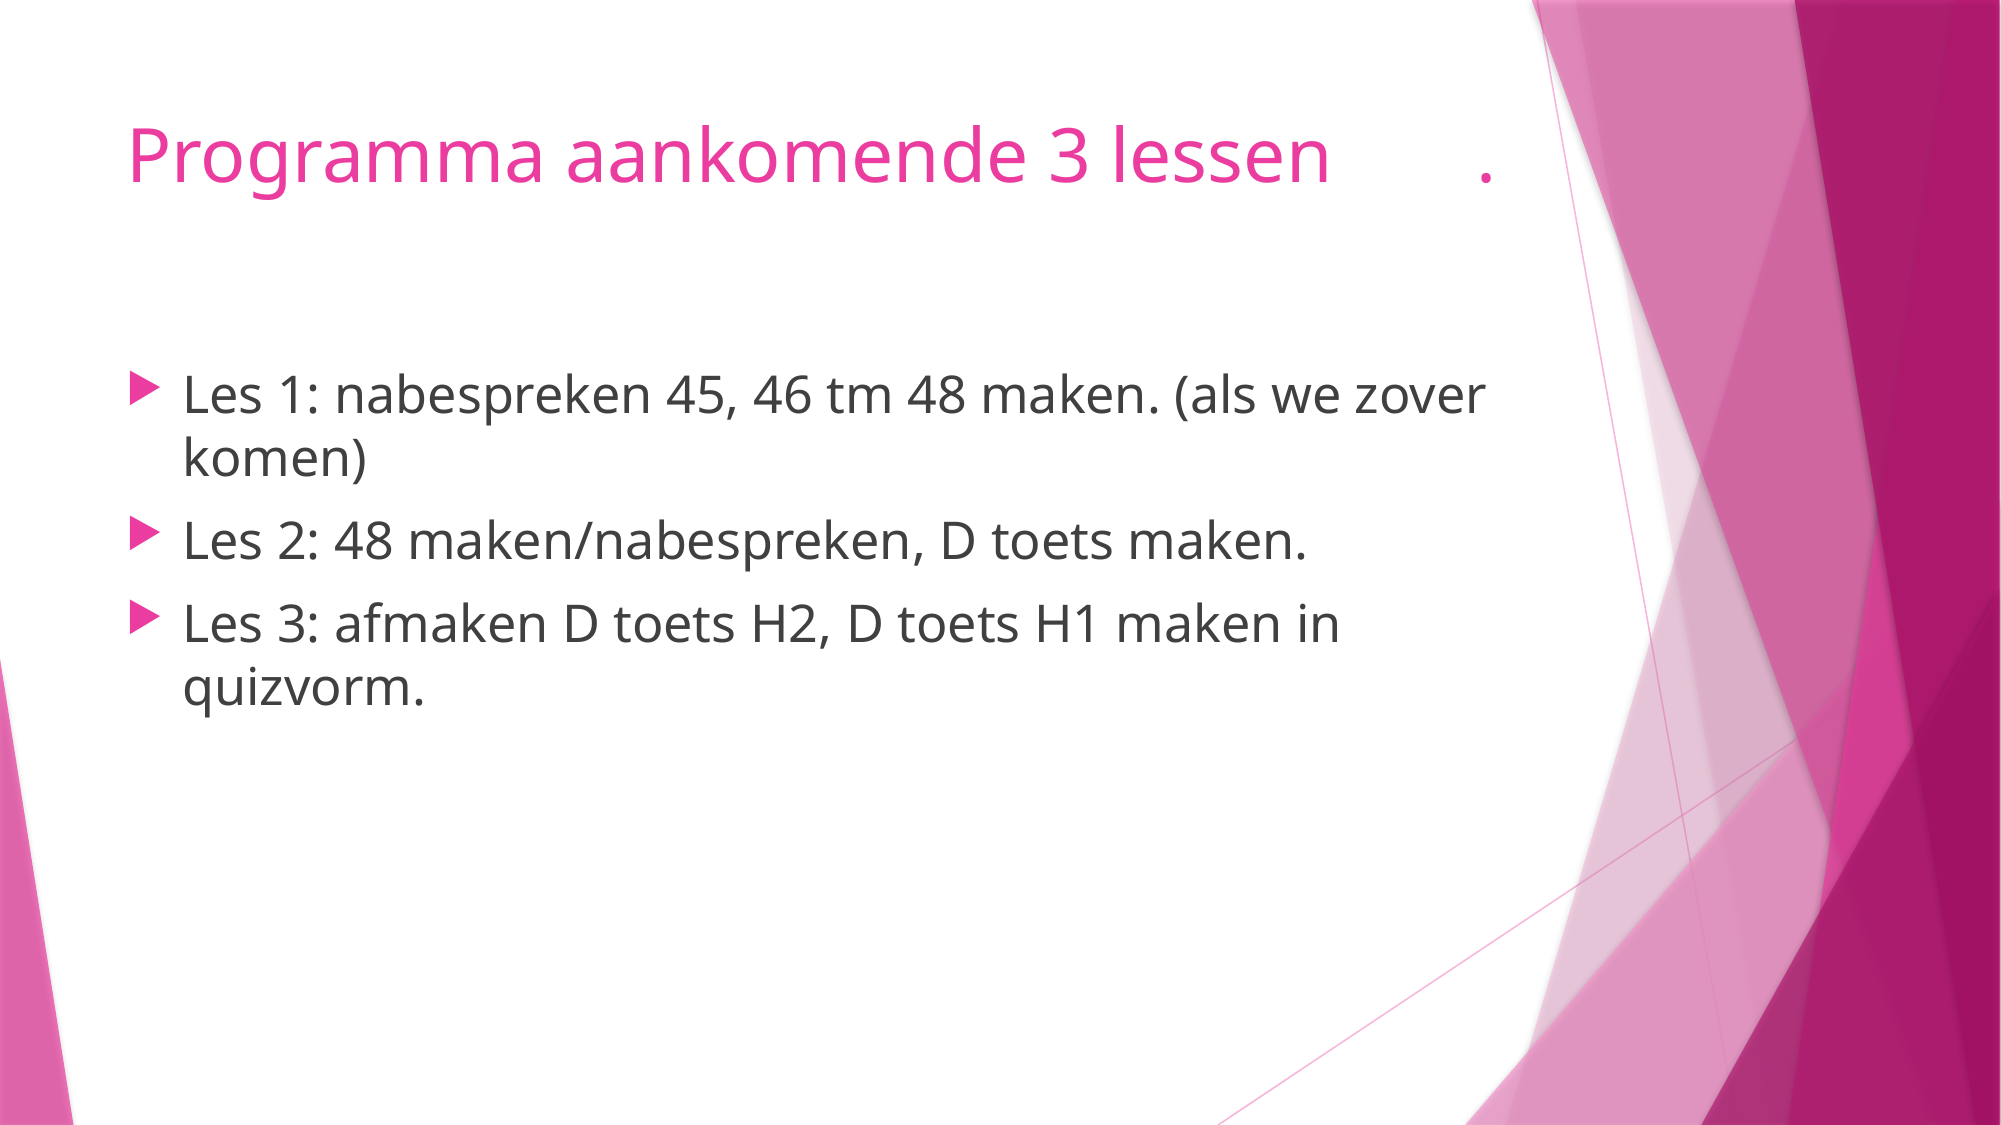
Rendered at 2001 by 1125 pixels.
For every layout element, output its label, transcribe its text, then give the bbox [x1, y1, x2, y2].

title Programma aankomende 3 lessen . [111, 99, 1522, 317]
list Les 1: nabespreken 45, 46 tm 48 maken. (als we zover komen) Les 2: 48 maken/nabespreken, D toets maken. Les 3: afmaken D toets H2, D toets H1 maken in quizvorm. [111, 354, 1522, 992]
